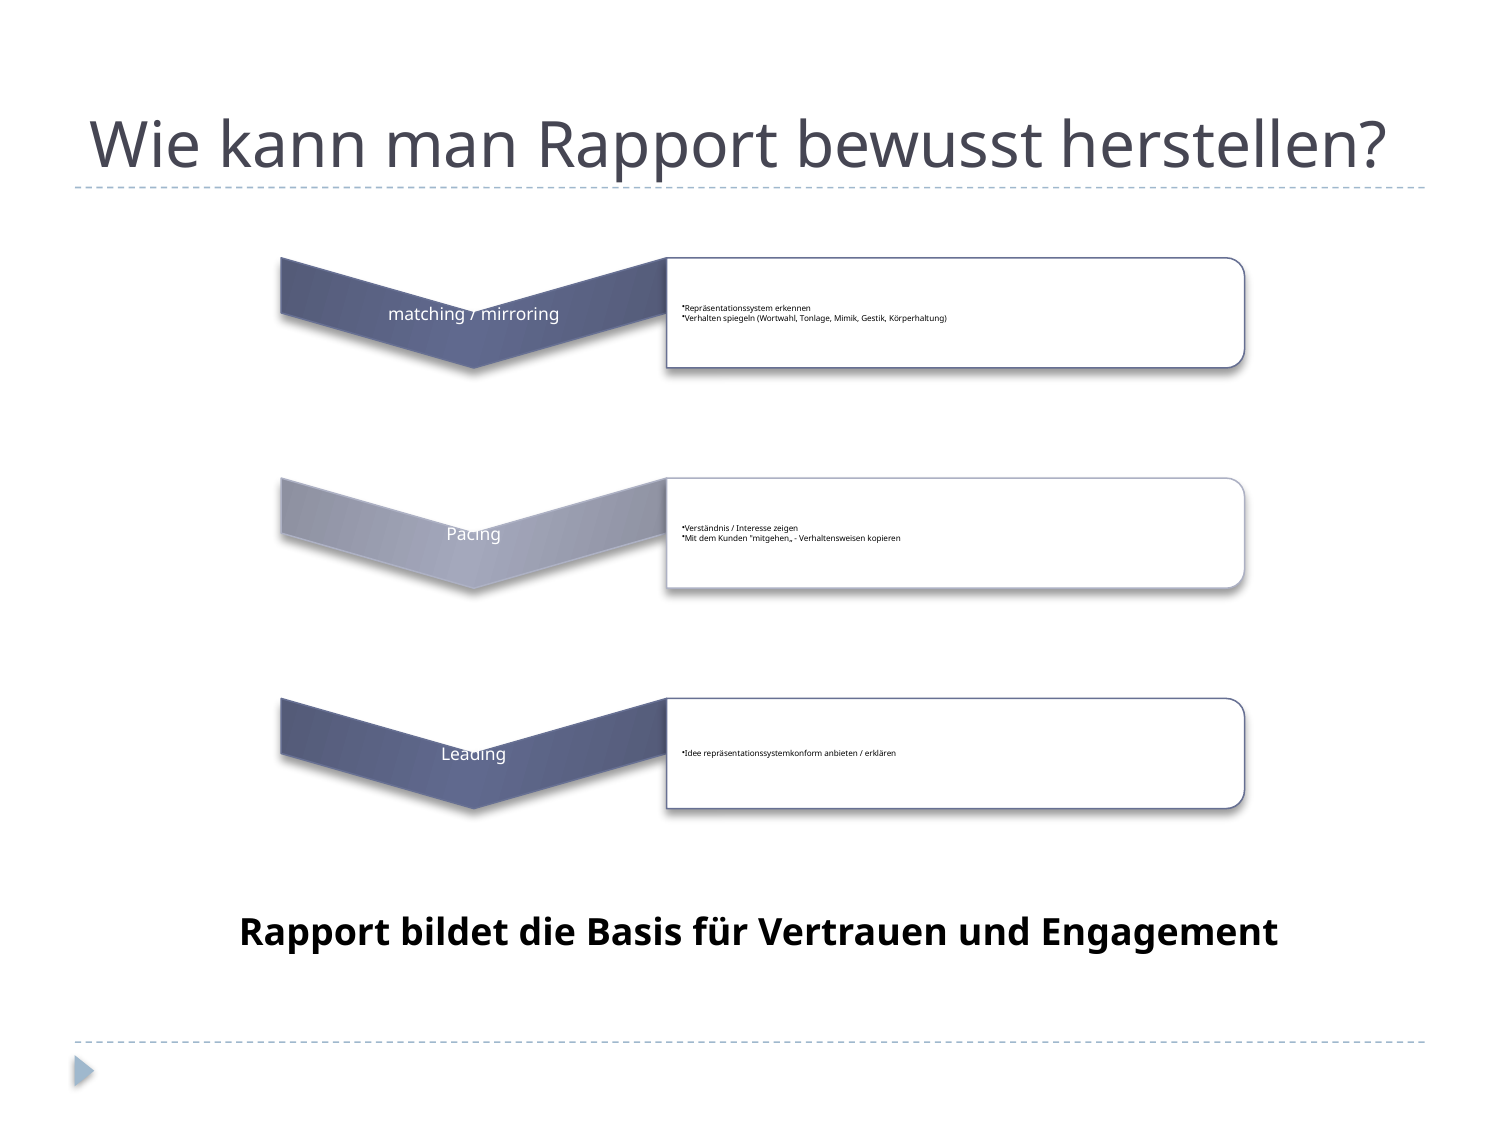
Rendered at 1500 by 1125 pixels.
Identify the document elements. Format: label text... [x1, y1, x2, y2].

text_box Rapport bildet die Basis für Vertrauen und Engagement [224, 900, 1295, 961]
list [280, 257, 1245, 809]
title Wie kann man Rapport bewusst herstellen? [75, 24, 1425, 188]
